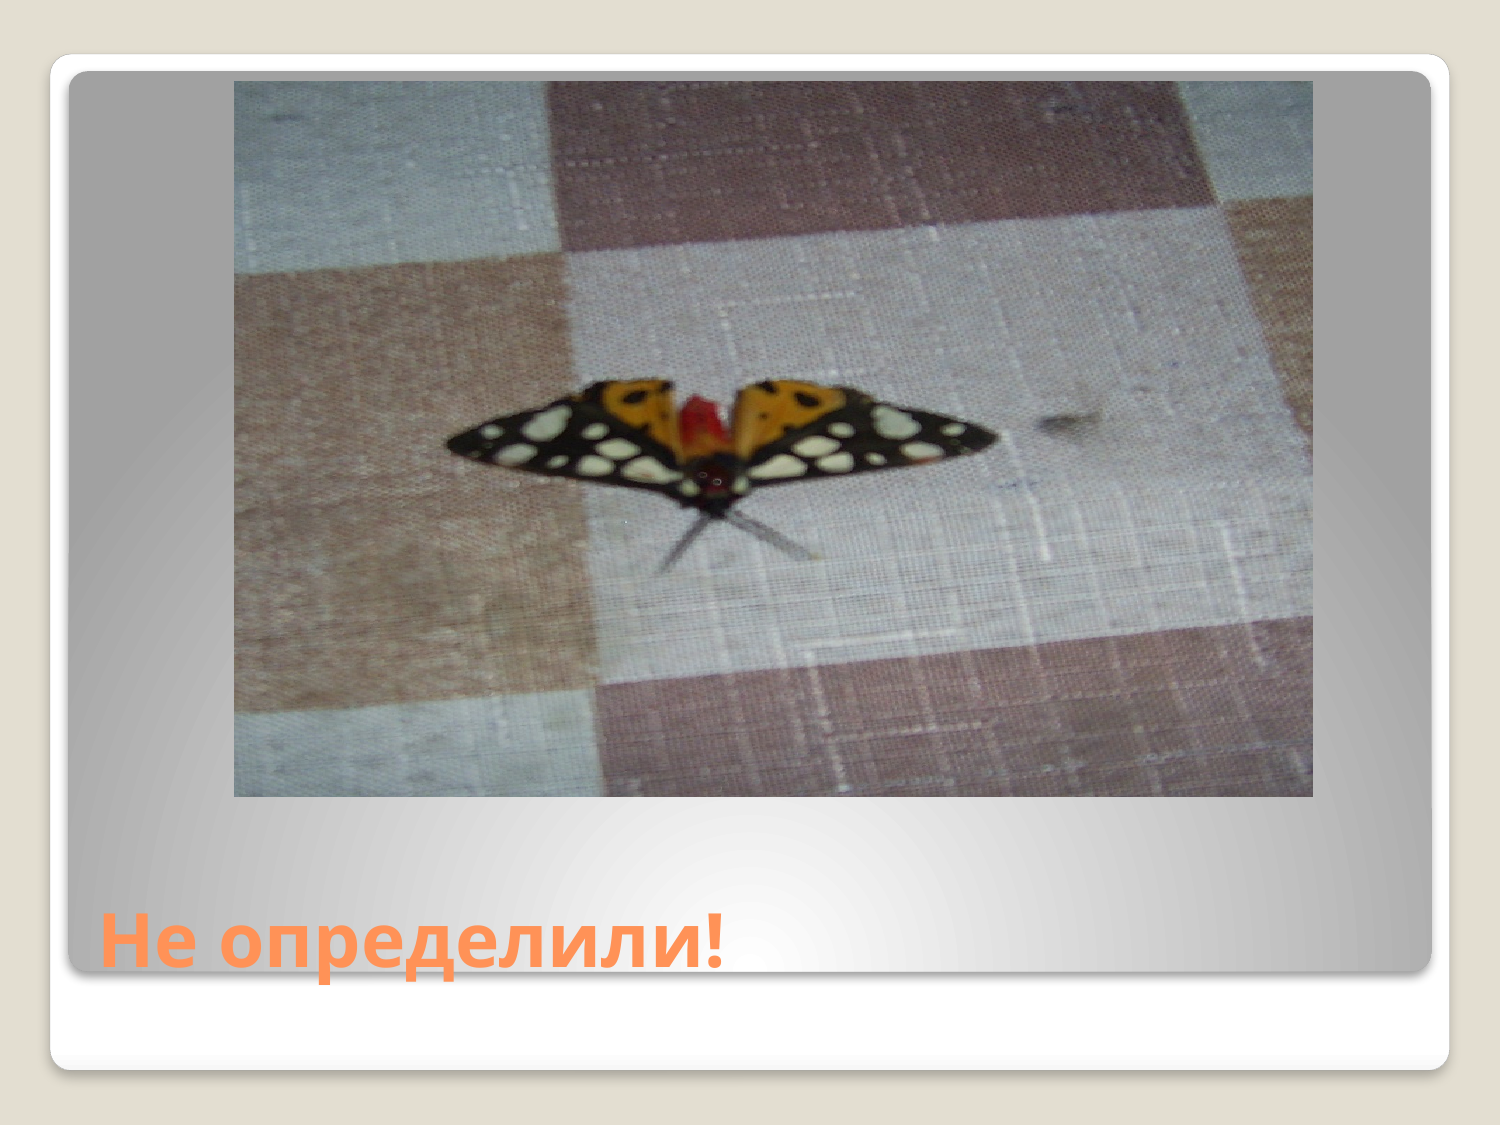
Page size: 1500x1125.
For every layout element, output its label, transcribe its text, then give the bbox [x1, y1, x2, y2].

title Не определили! [82, 817, 1425, 990]
picture [234, 81, 1313, 798]
